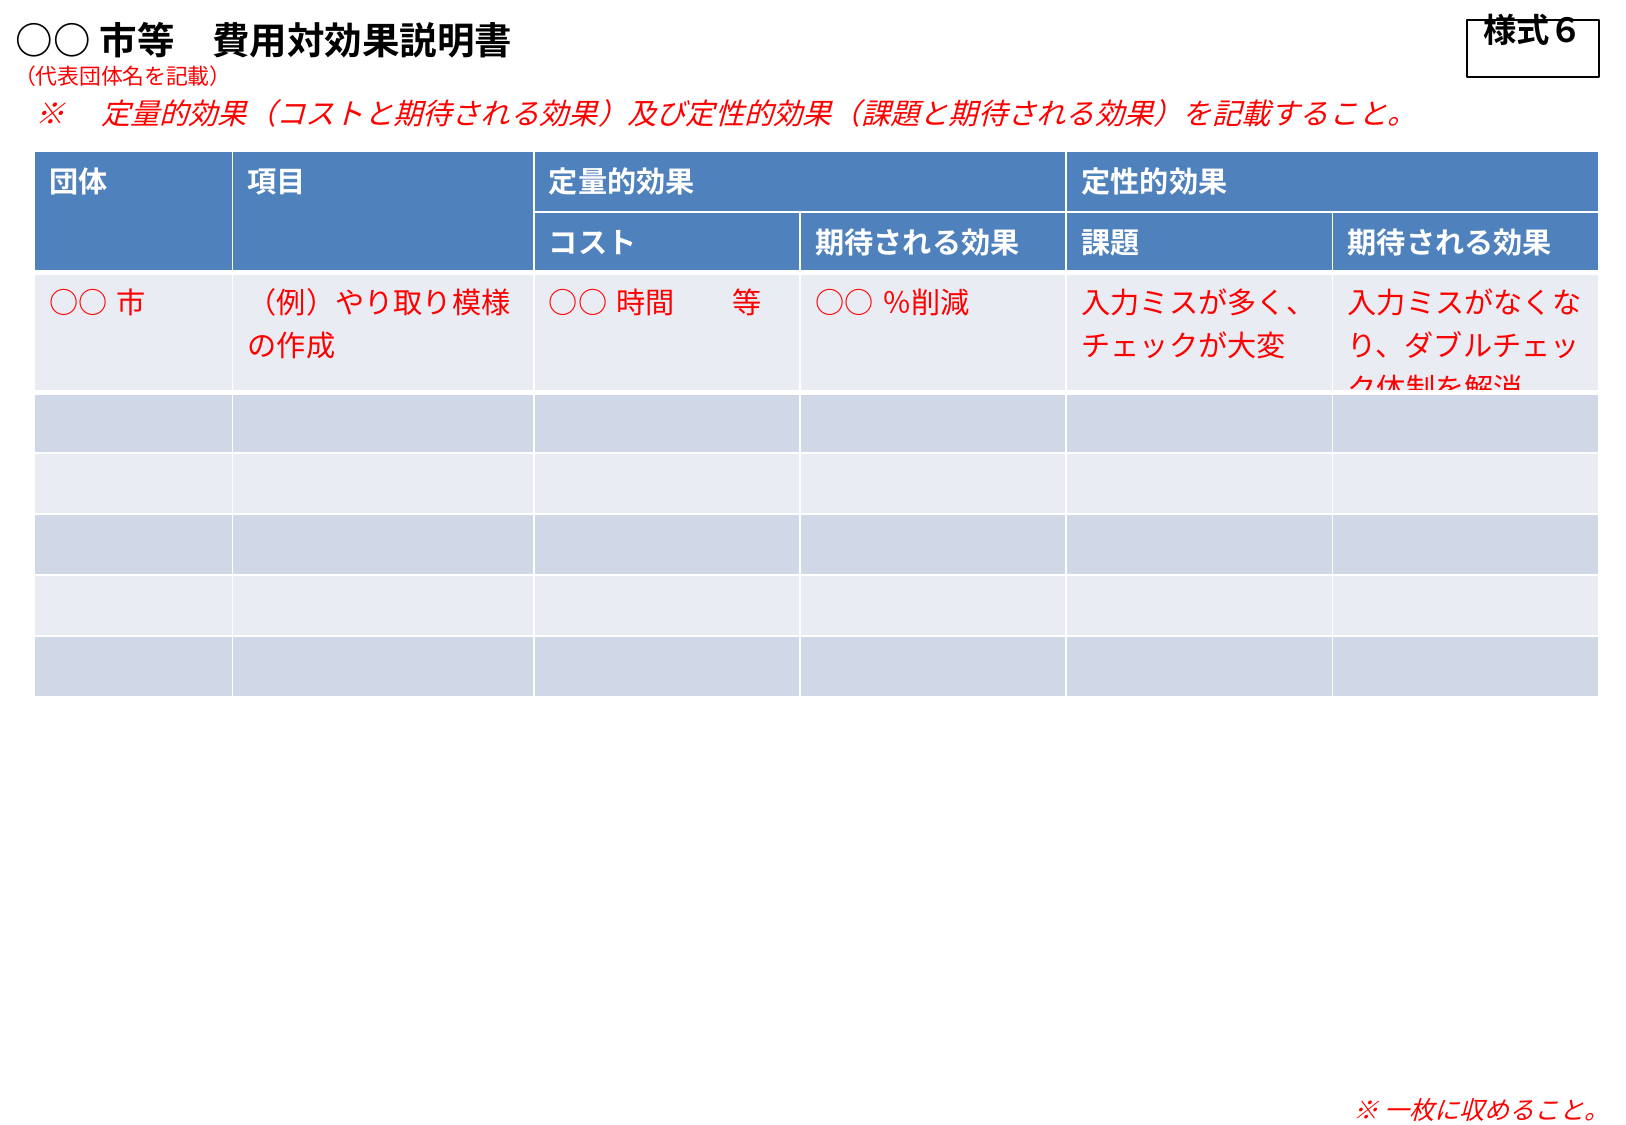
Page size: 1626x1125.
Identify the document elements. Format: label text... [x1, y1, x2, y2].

table_cell [35, 576, 232, 635]
table_cell [1067, 576, 1332, 635]
table_cell [801, 454, 1065, 513]
table_header 項目 [233, 152, 533, 270]
table_cell [1067, 454, 1332, 513]
table_cell [35, 395, 232, 452]
table_cell ○○％削減 [801, 275, 1065, 390]
table_cell [801, 576, 1065, 635]
table_cell [1333, 454, 1598, 513]
table_cell [535, 395, 799, 452]
text_box （代表団体名を記載） [0, 55, 247, 87]
table_cell [233, 515, 533, 574]
table_cell [1333, 395, 1598, 452]
text_box ※ 定量的効果（コストと期待される効果）及び定性的効果（課題と期待される効果）を記載すること。 [0, 87, 1625, 138]
table_cell [535, 515, 799, 574]
table_cell [233, 454, 533, 513]
table_cell ○○市 [35, 275, 232, 390]
text_box ○○市等 費用対効果説明書 [0, 9, 1625, 70]
table_cell [233, 395, 533, 452]
table_cell [1067, 395, 1332, 452]
table_cell [35, 637, 232, 696]
table_cell 入力ミスが多く、チェックが大変 [1067, 275, 1332, 390]
table_cell [535, 576, 799, 635]
table_header 団体 [35, 152, 232, 270]
table_cell [1333, 515, 1598, 574]
table_cell [1067, 515, 1332, 574]
table_cell 入力ミスがなくなり、ダブルチェック体制を解消 [1333, 275, 1598, 390]
table_cell [535, 637, 799, 696]
table_header 定性的効果 [1067, 152, 1598, 211]
table_cell [801, 637, 1065, 696]
table_cell [1333, 637, 1598, 696]
table_cell [801, 395, 1065, 452]
table_cell [233, 576, 533, 635]
table_cell [535, 454, 799, 513]
text_box 様式６ [1465, 70, 1601, 79]
table_cell [1067, 637, 1332, 696]
text_box ※一枚に収めること。 [1298, 1086, 1625, 1125]
table_cell （例）やり取り模様の作成 [233, 275, 533, 390]
table_cell [35, 515, 232, 574]
table_cell 期待される効果 [1333, 213, 1598, 270]
table_cell ○○時間 等 [535, 275, 799, 390]
table_cell [1333, 576, 1598, 635]
table_cell [801, 515, 1065, 574]
table_cell [35, 454, 232, 513]
table_cell コスト [535, 213, 799, 270]
table_cell [233, 637, 533, 696]
table_cell 期待される効果 [801, 213, 1065, 270]
table_cell 課題 [1067, 213, 1332, 270]
table_header 定量的効果 [535, 152, 1065, 211]
